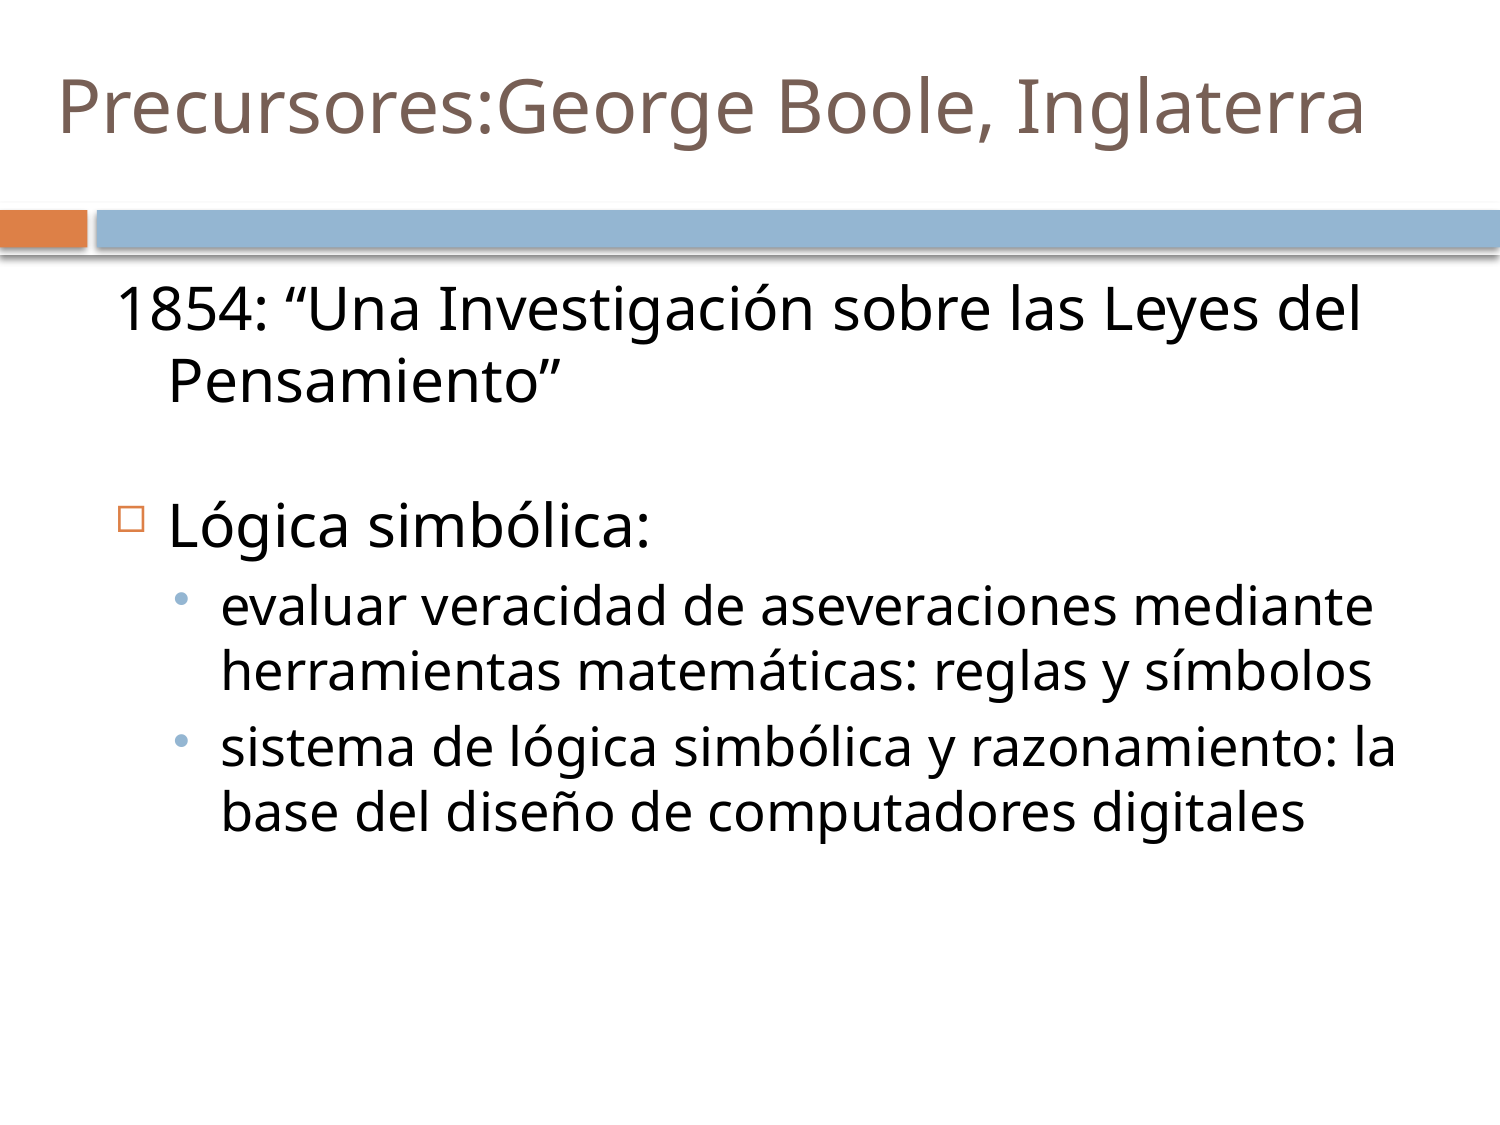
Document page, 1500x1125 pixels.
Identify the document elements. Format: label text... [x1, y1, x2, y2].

title Precursores:George Boole, Inglaterra [41, 35, 1467, 173]
list 1854: “Una Investigación sobre las Leyes del Pensamiento” Lógica simbólica: evaluar veracidad de aseveraciones mediante herramientas matemáticas: reglas y símbolos sistema de lógica simbólica y razonamiento: la base del diseño de computadores digitales [100, 262, 1438, 1000]
